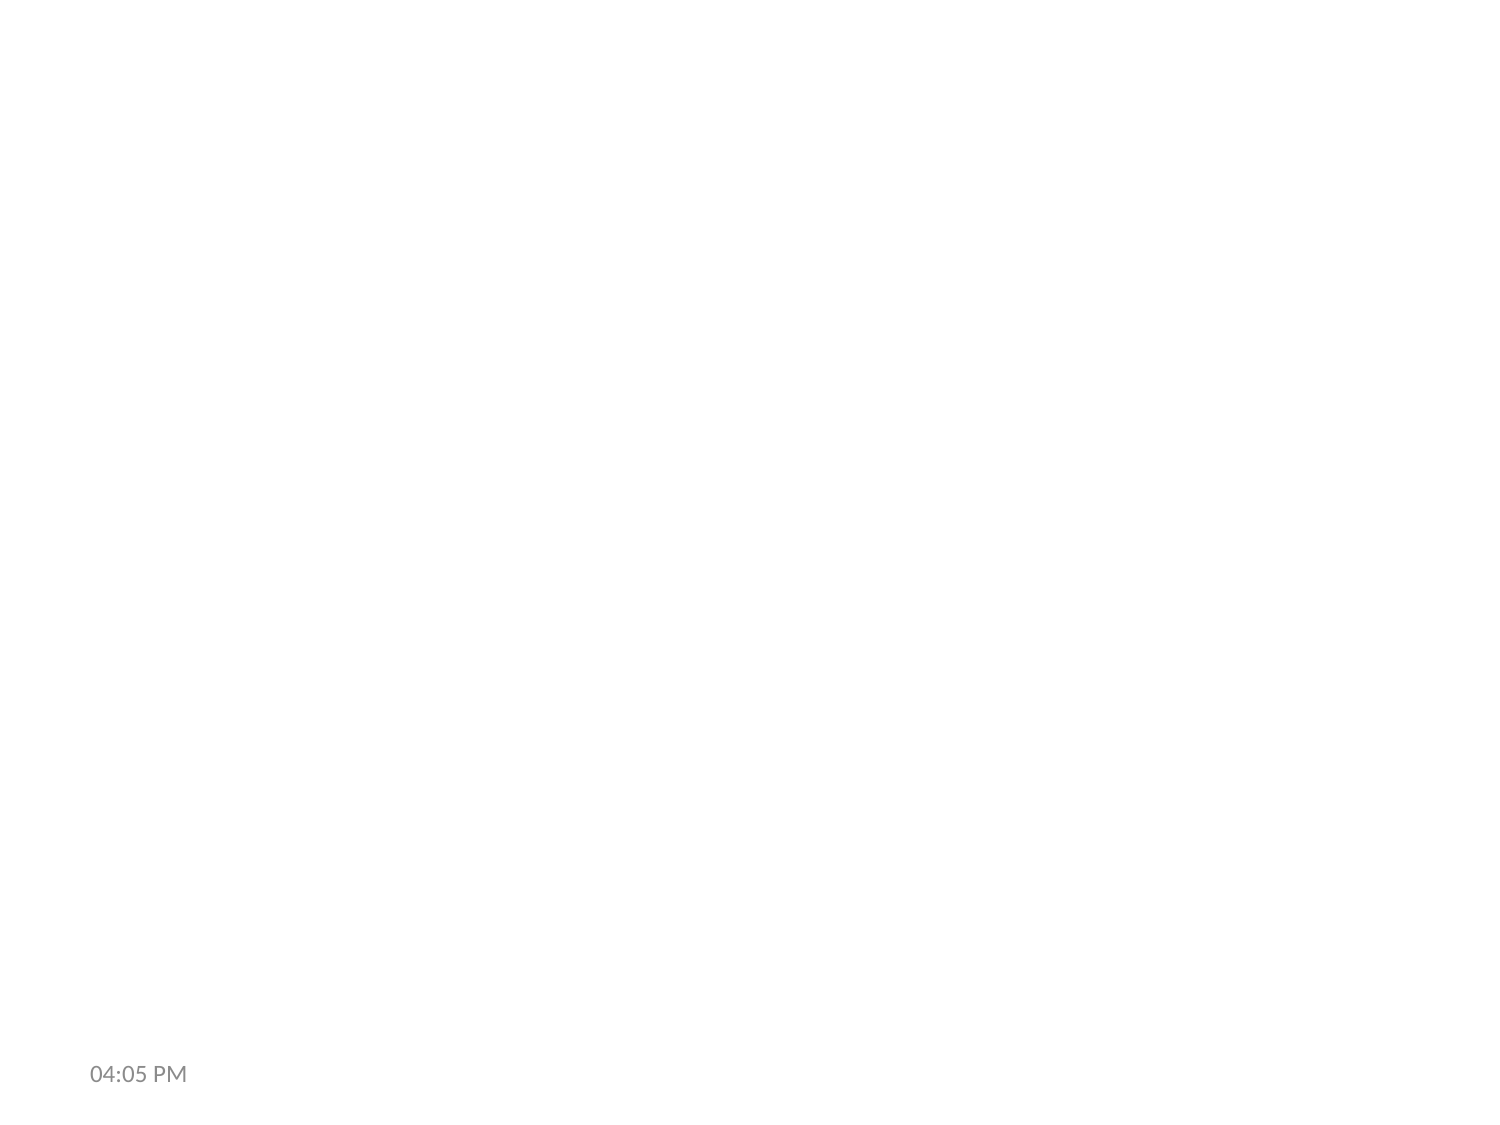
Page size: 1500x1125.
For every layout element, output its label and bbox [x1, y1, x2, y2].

slide_number [75, 1042, 425, 1103]
